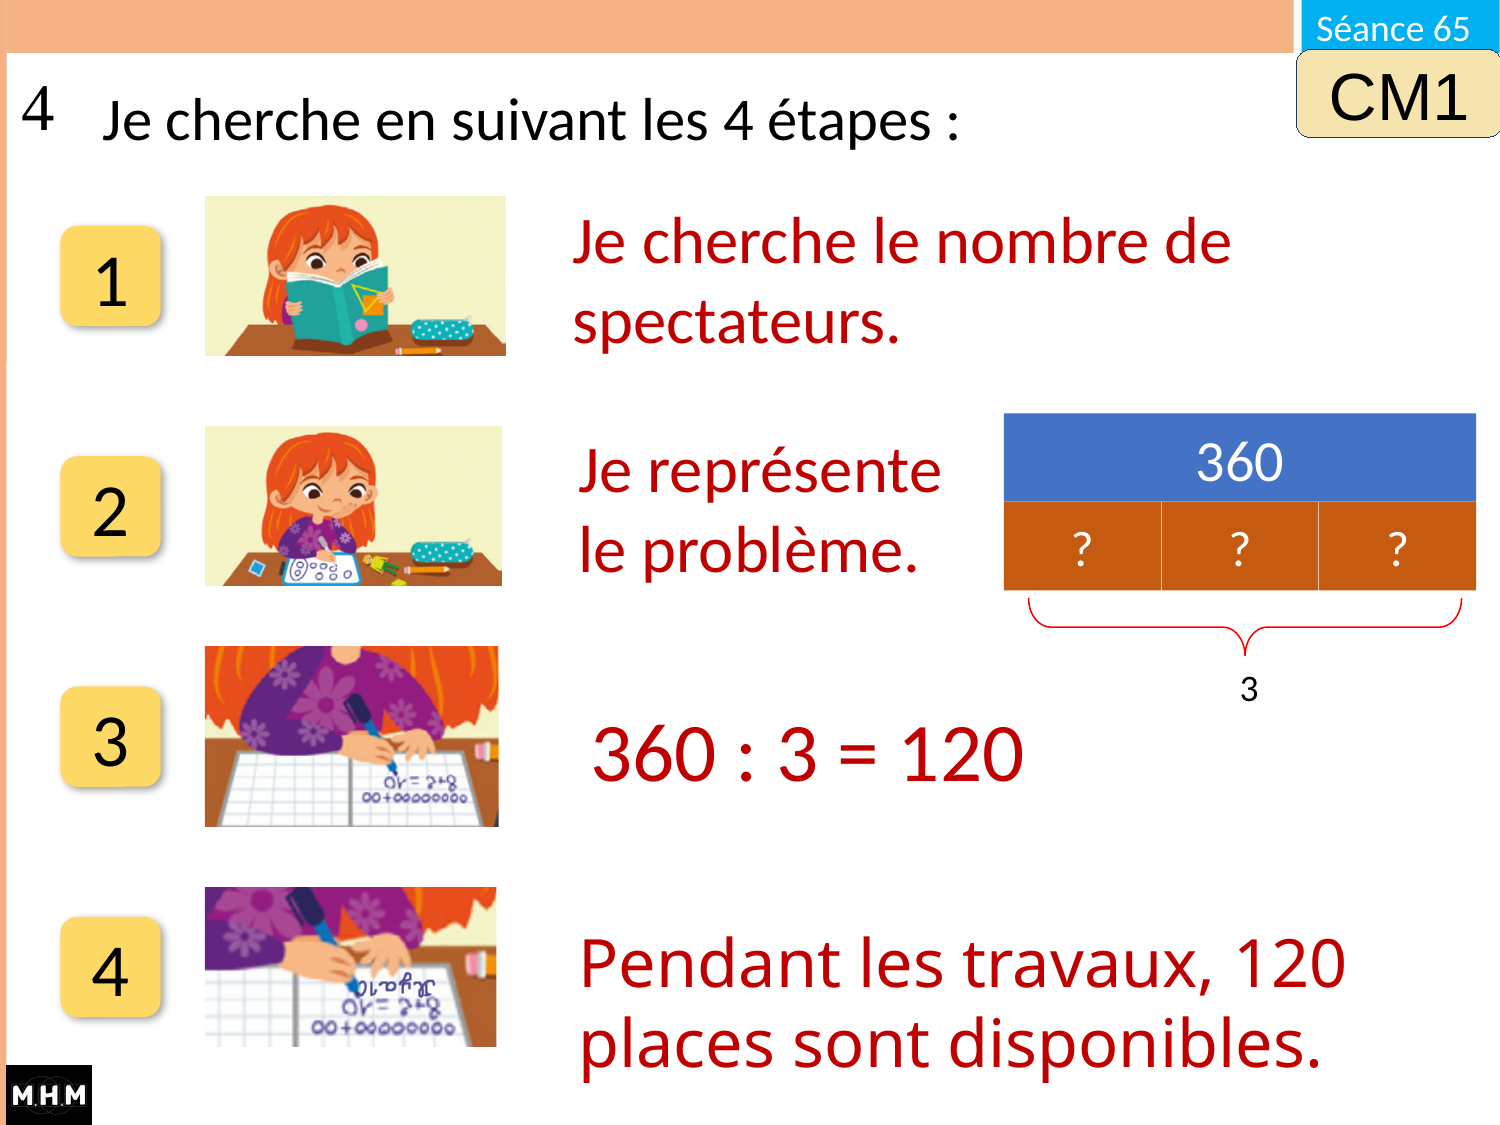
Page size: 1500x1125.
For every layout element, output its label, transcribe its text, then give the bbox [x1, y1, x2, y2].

text_box 1 [58, 223, 163, 329]
text_box ? [1002, 500, 1159, 592]
picture [6, 1065, 92, 1125]
text_box Je cherche le nombre de spectateurs. [558, 189, 1458, 365]
text_box CM1 [1296, 49, 1500, 138]
picture [204, 887, 497, 1047]
text_box 2 [58, 454, 163, 559]
title Je cherche en suivant les 4 étapes : [88, 35, 1382, 160]
text_box Pendant les travaux, 120 places sont disponibles. [563, 913, 1490, 1089]
text_box ? [1321, 500, 1478, 592]
picture [204, 196, 515, 356]
picture [204, 426, 503, 587]
text_box [1027, 598, 1463, 648]
text_box 3 [1035, 648, 1463, 725]
text_box ? [1159, 500, 1321, 592]
text_box 4 [58, 914, 163, 1020]
text_box Je représente le problème. [563, 418, 992, 593]
text_box 360 : 3 = 120 [575, 691, 1333, 806]
text_box 360 [1002, 411, 1478, 500]
text_box 3 [58, 684, 163, 789]
picture [204, 645, 499, 828]
